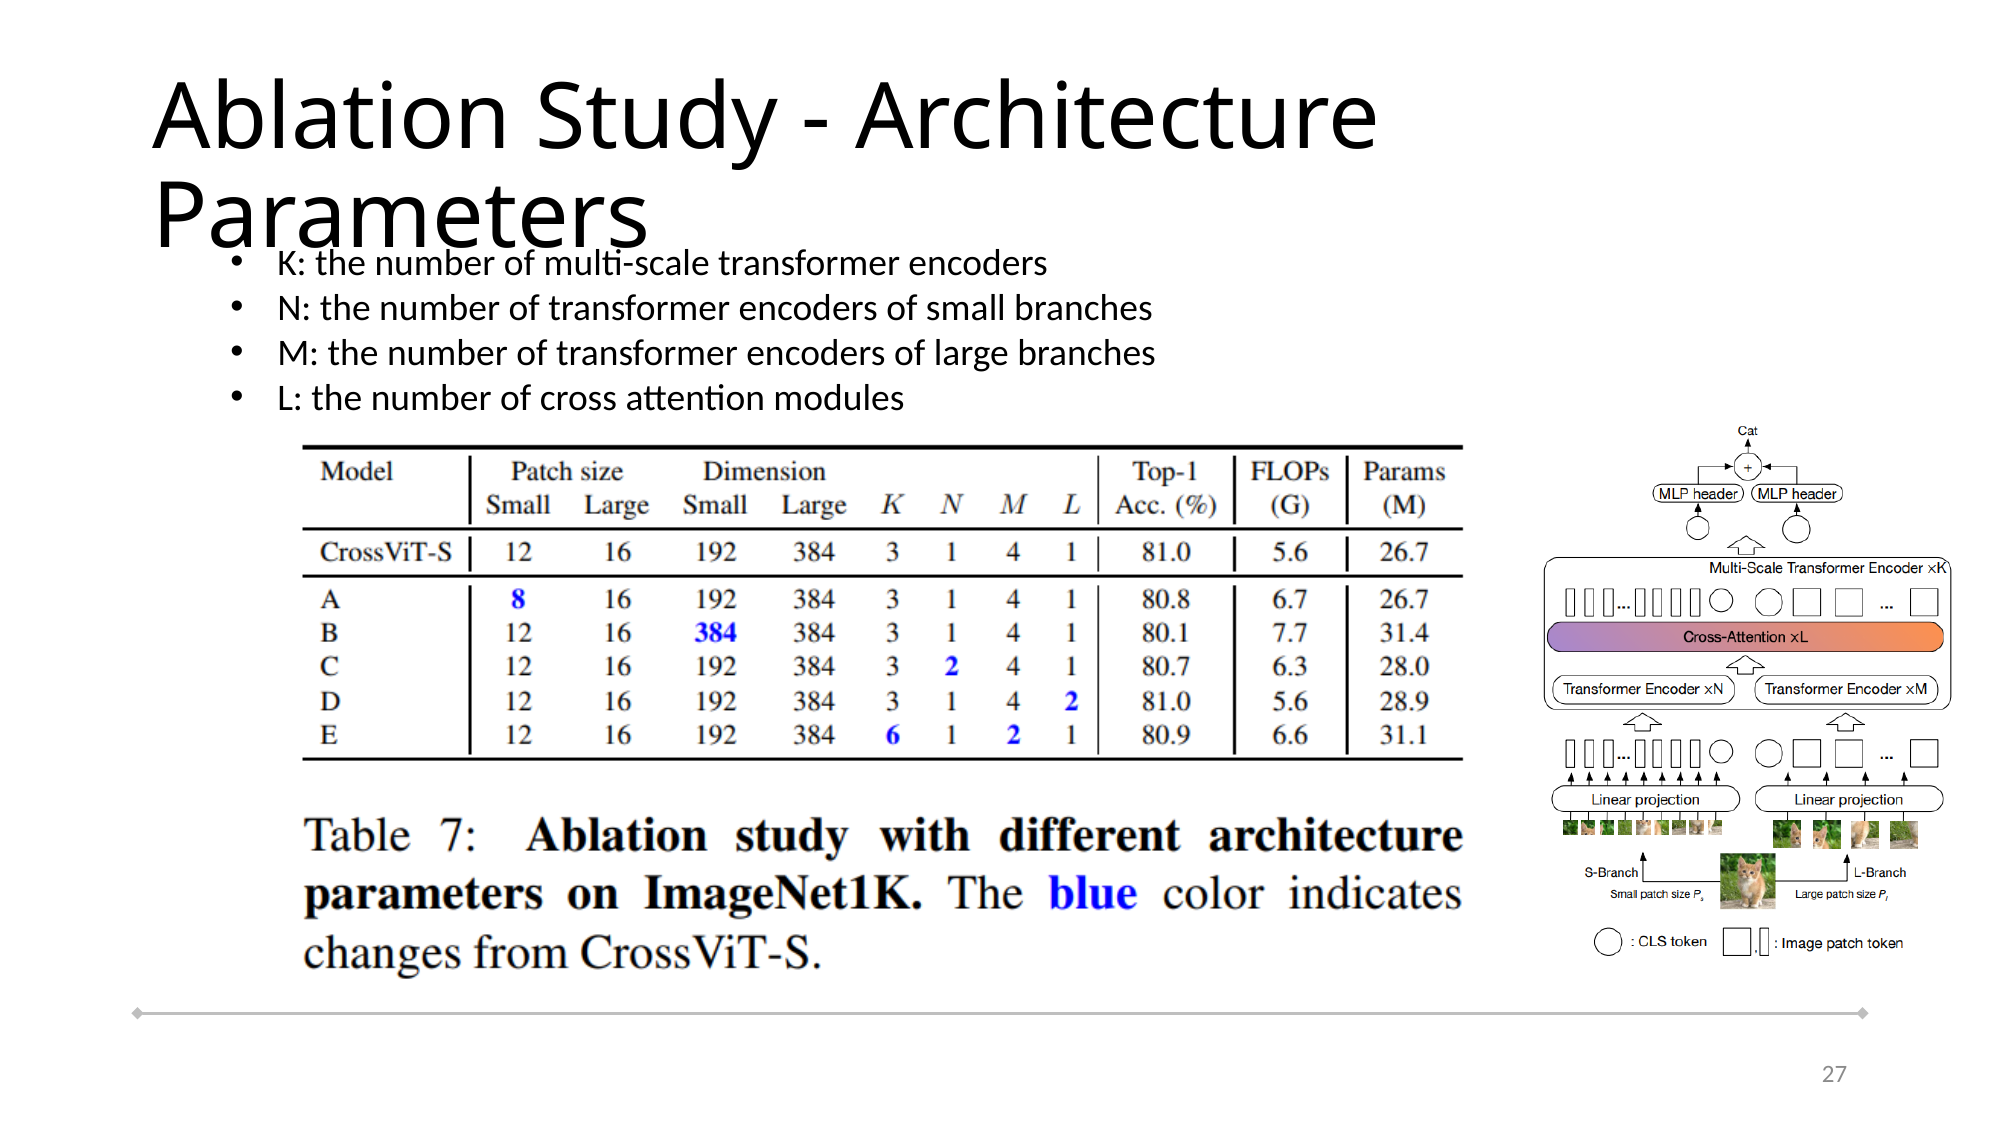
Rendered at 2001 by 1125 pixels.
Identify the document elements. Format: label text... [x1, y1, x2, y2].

picture [283, 406, 1970, 1013]
title Ablation Study - Architecture Parameters [137, 59, 1863, 278]
text_box K: the number of multi-scale transformer encoders N: the number of transformer encoders of small branches M: the number of transformer encoders of large branches L: the number of cross attention modules [215, 230, 1172, 426]
slide_number 27 [1412, 1042, 1863, 1103]
